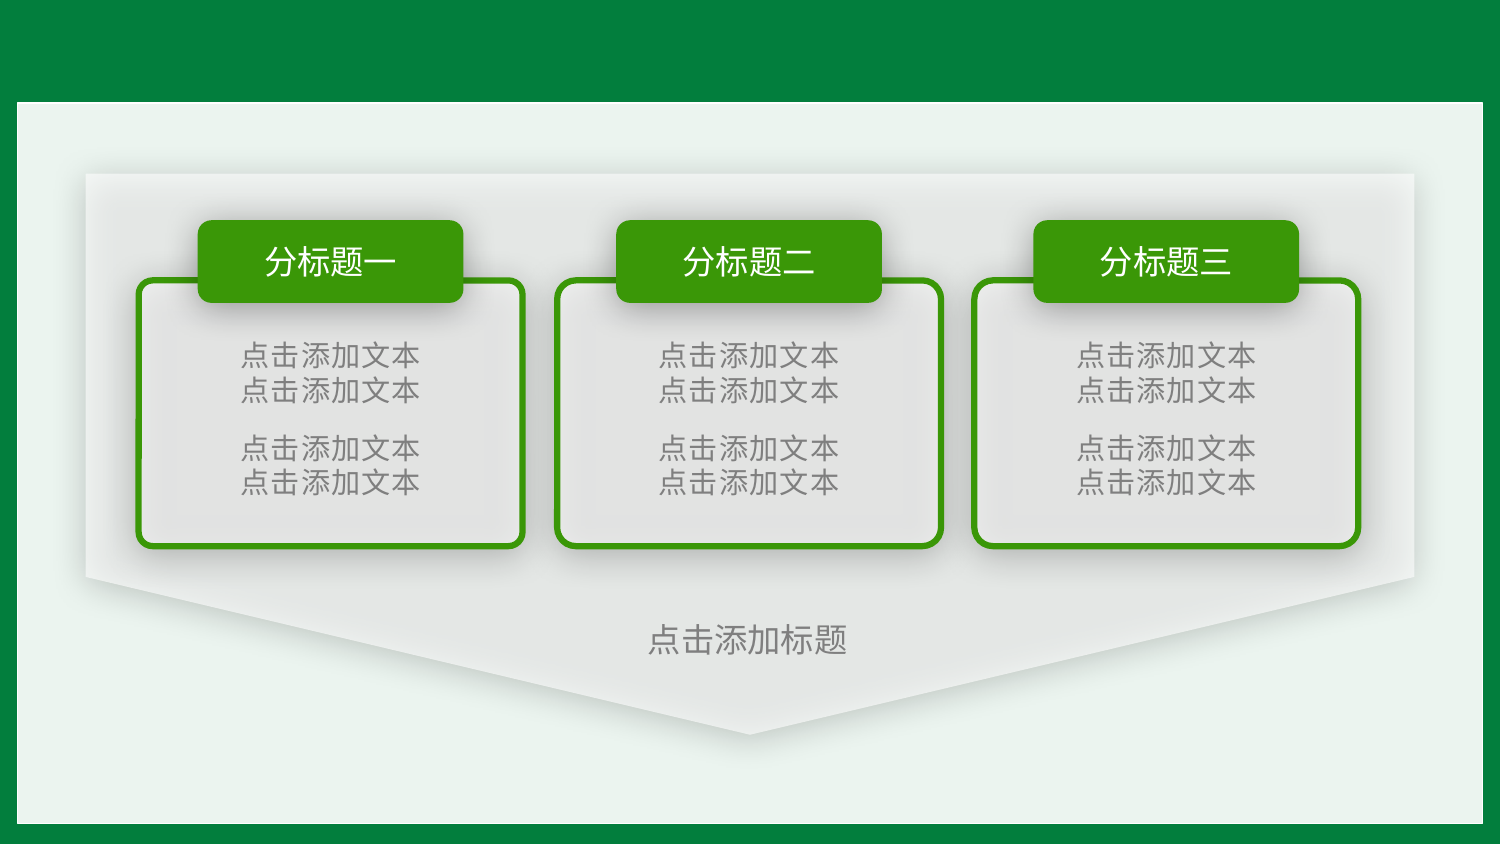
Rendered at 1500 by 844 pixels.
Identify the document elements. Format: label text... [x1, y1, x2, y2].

text_box 分标题二 [631, 231, 867, 292]
text_box 点击添加标题 [492, 611, 1003, 667]
text_box 分标题三 [1048, 231, 1285, 292]
text_box 点击添加文本 点击添加文本 [979, 329, 1353, 415]
text_box 点击添加文本 点击添加文本 [144, 329, 518, 415]
text_box [137, 279, 524, 547]
text_box 点击添加文本 点击添加文本 [144, 422, 518, 508]
text_box 分标题一 [217, 231, 444, 292]
text_box [84, 172, 1416, 736]
text_box [615, 219, 883, 304]
text_box [196, 219, 465, 304]
text_box [556, 279, 942, 547]
text_box [973, 279, 1359, 547]
text_box [1032, 219, 1300, 304]
text_box 点击添加文本 点击添加文本 [562, 329, 936, 415]
text_box 点击添加文本 点击添加文本 [562, 422, 936, 508]
text_box 点击添加文本 点击添加文本 [979, 422, 1353, 508]
